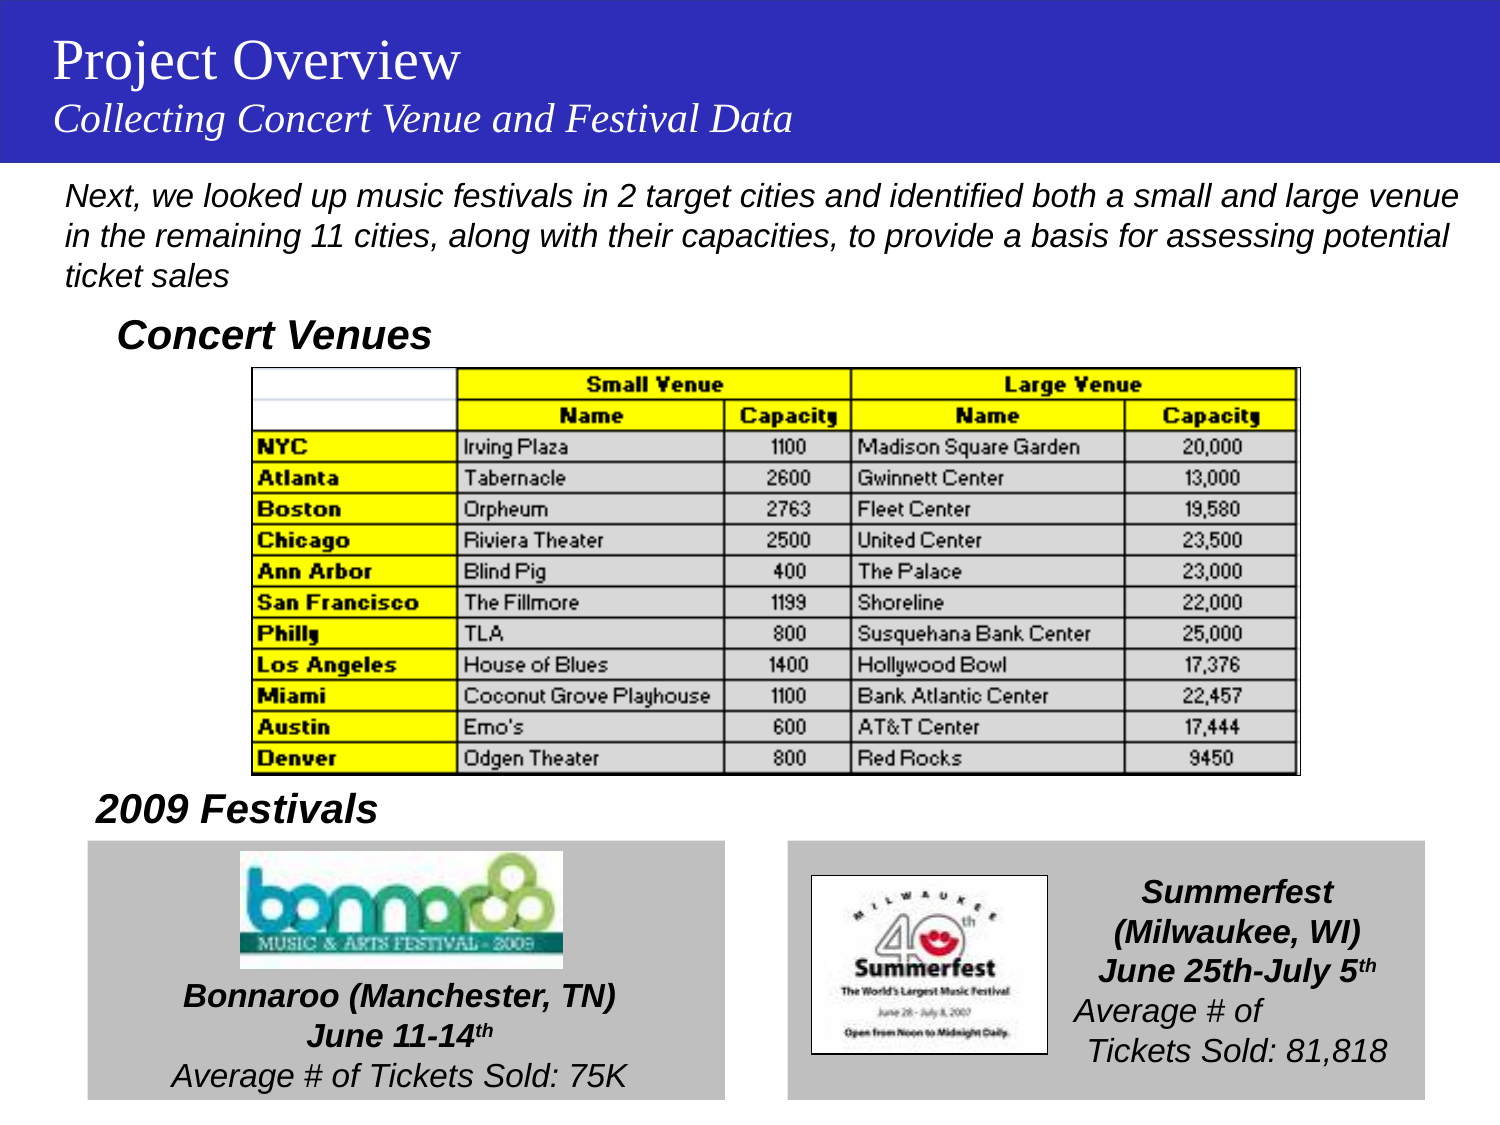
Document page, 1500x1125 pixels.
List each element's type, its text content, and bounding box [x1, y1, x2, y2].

title Project Overview Collecting Concert Venue and Festival Data [37, 12, 1313, 151]
picture [252, 367, 1301, 776]
text_box [87, 840, 725, 1100]
text_box 2009 Festivals [75, 774, 400, 840]
picture [812, 876, 1048, 1054]
text_box Summerfest (Milwaukee, WI) June 25th-July 5th Average # of Tickets Sold: 81,818 [1049, 862, 1425, 1077]
text_box Concert Venues [99, 299, 450, 365]
text_box [787, 840, 1425, 1100]
picture [240, 851, 563, 970]
text_box Next, we looked up music festivals in 2 target cities and identified both a small and large venue in the remaining 11 cities, along with their capacities, to provide a basis for assessing potential ticket sales [50, 166, 1500, 302]
text_box Bonnaroo (Manchester, TN) June 11-14th Average # of Tickets Sold: 75K [137, 966, 663, 1102]
